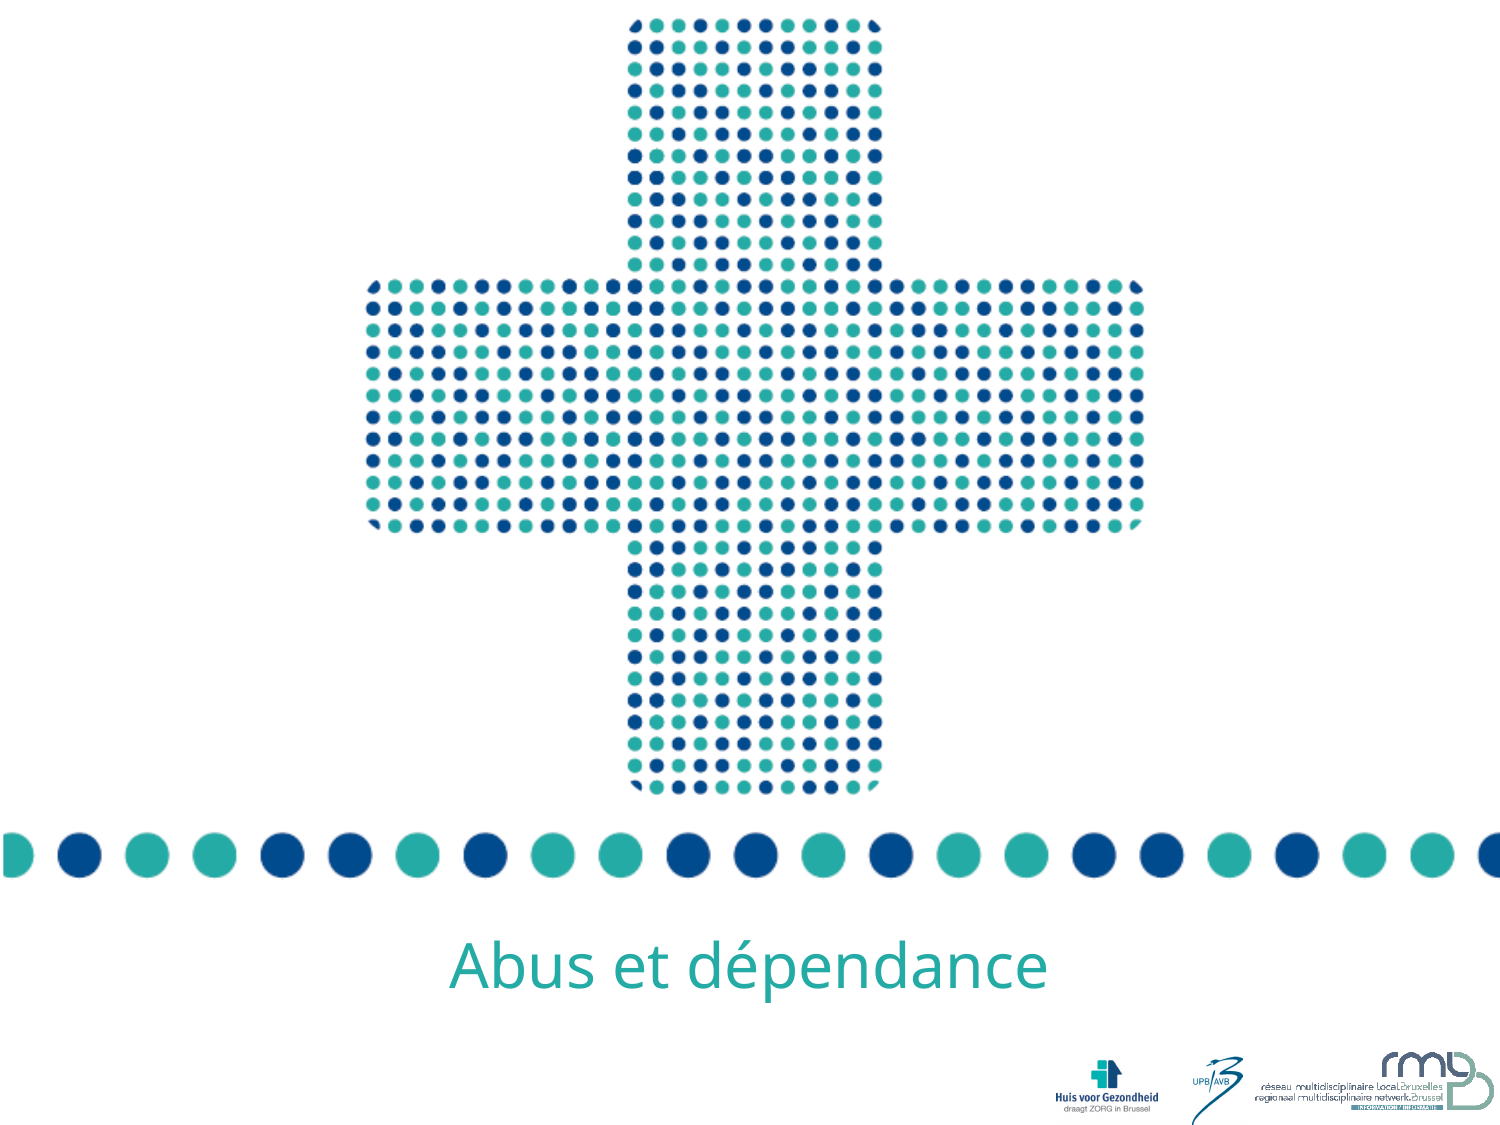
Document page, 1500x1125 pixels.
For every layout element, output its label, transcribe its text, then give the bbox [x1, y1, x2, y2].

text_box Abus et dépendance [0, 918, 1500, 1009]
picture [1255, 1052, 1494, 1110]
